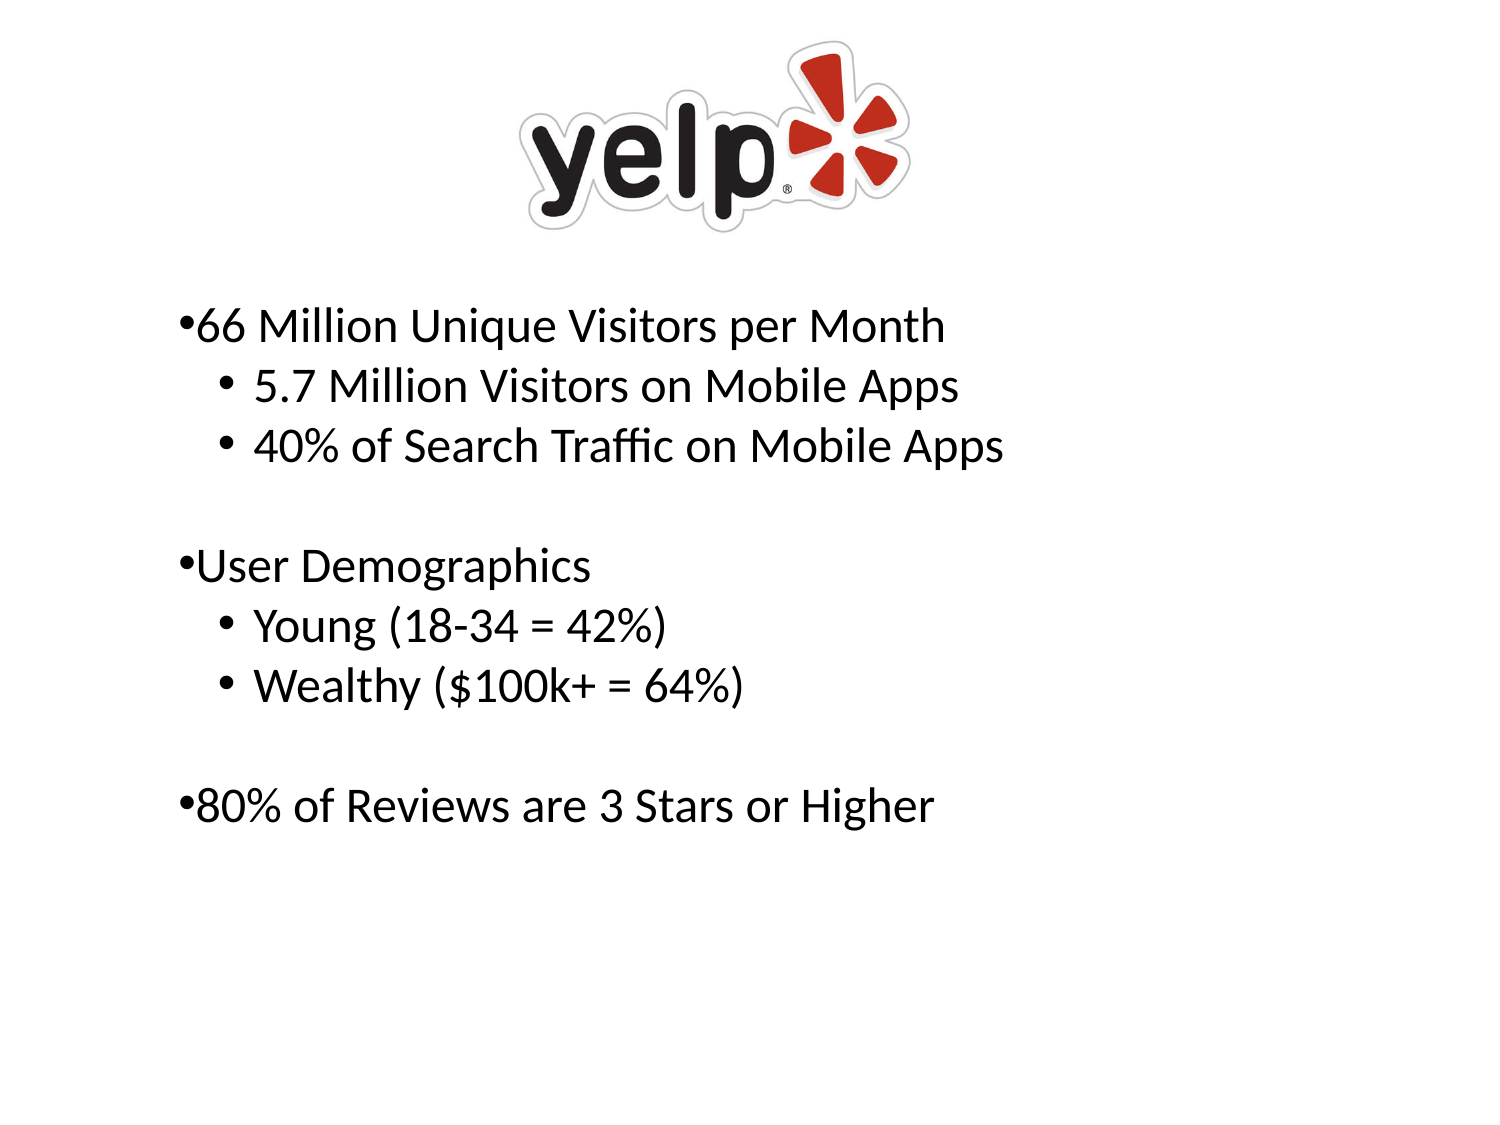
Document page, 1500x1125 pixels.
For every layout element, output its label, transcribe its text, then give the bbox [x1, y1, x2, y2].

text_box 66 Million Unique Visitors per Month 5.7 Million Visitors on Mobile Apps 40% of Search Traffic on Mobile Apps User Demographics Young (18-34 = 42%) Wealthy ($100k+ = 64%) 80% of Reviews are 3 Stars or Higher [163, 284, 1351, 960]
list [488, 15, 955, 273]
